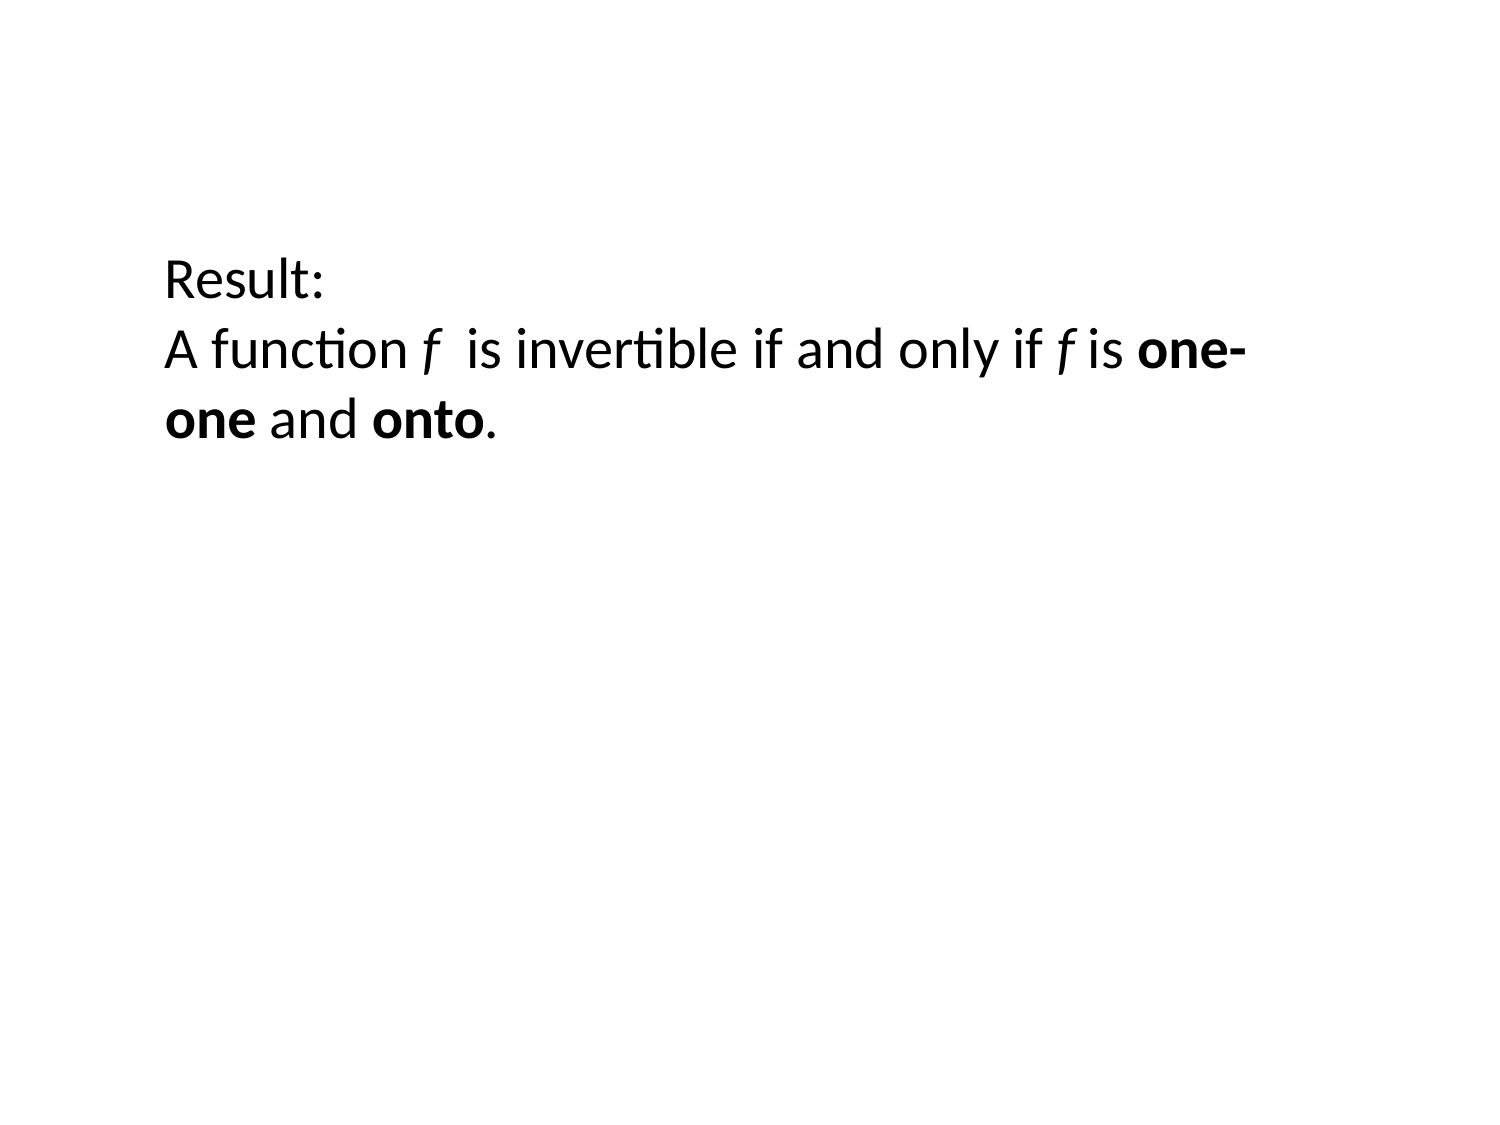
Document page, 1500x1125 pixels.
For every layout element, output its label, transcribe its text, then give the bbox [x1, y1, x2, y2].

text_box Result: A function f is invertible if and only if f is one-one and onto. [149, 162, 1263, 458]
